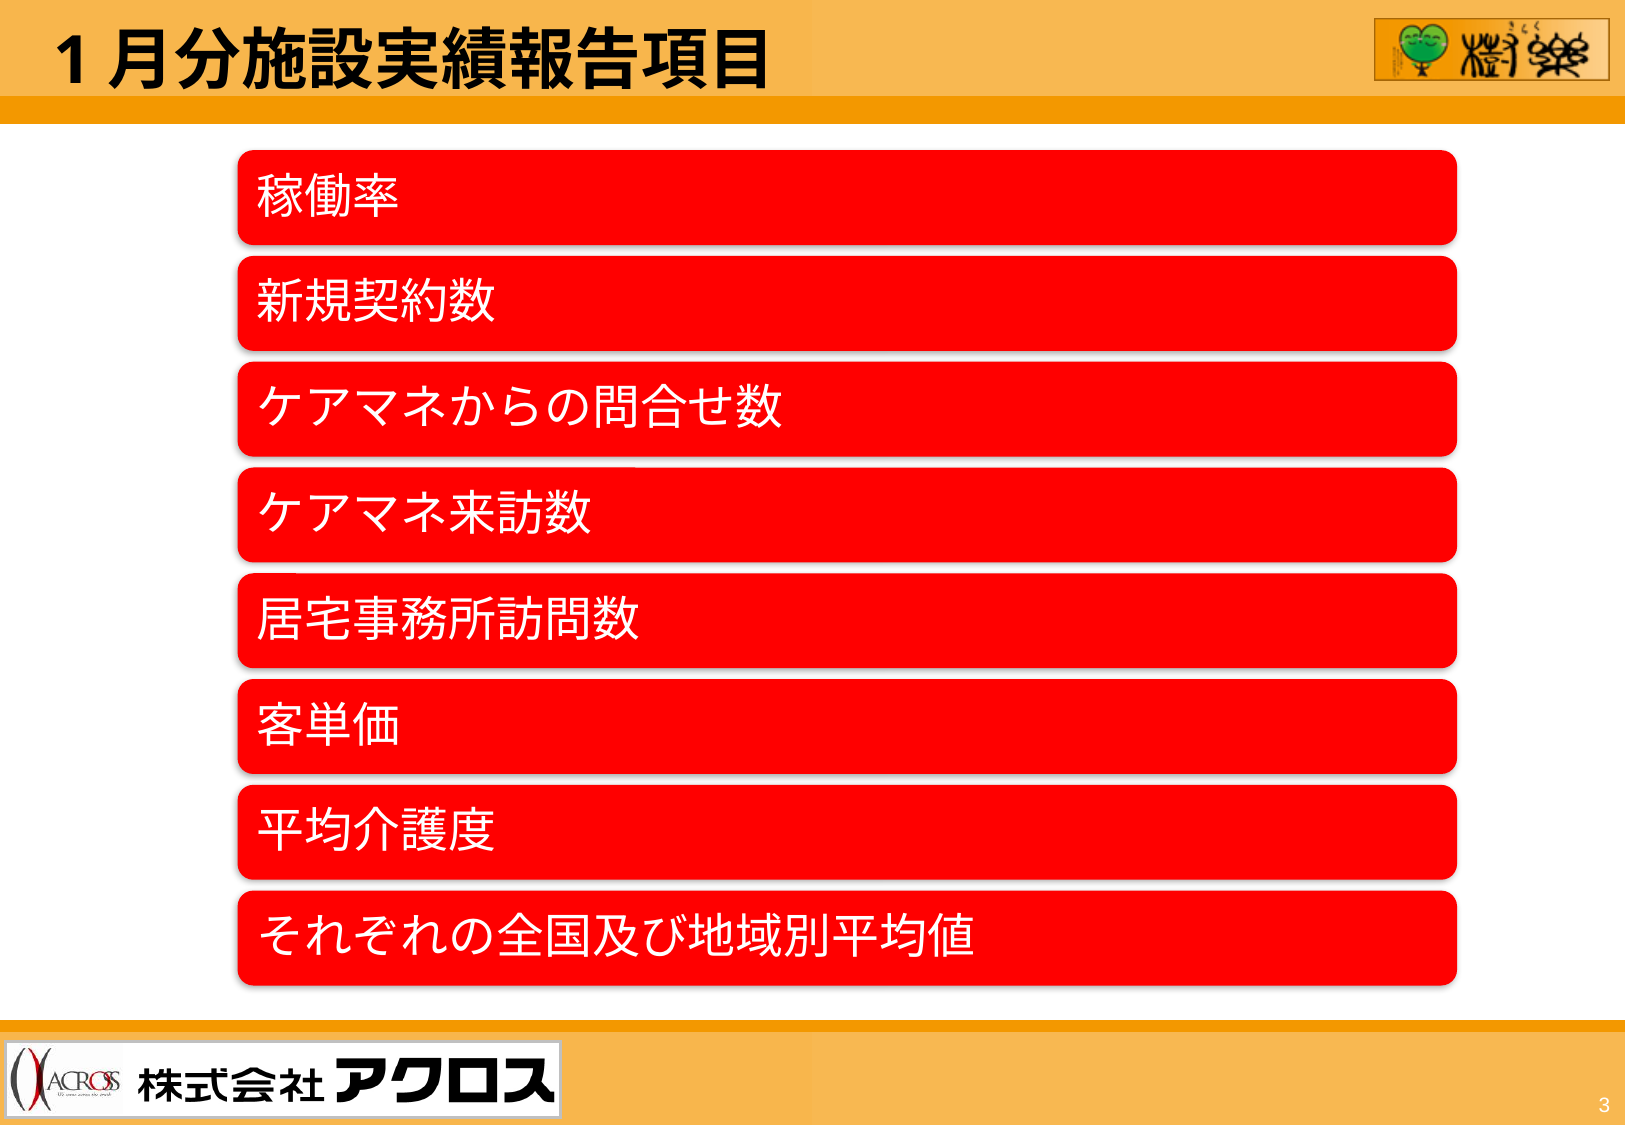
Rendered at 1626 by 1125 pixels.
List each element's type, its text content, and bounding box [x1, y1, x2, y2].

picture [0, 1020, 1625, 1125]
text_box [237, 141, 1458, 994]
picture [0, 0, 1625, 124]
text_box 1月分施設実績報告項目 [38, 0, 982, 96]
slide_number 3 [1452, 1082, 1625, 1125]
